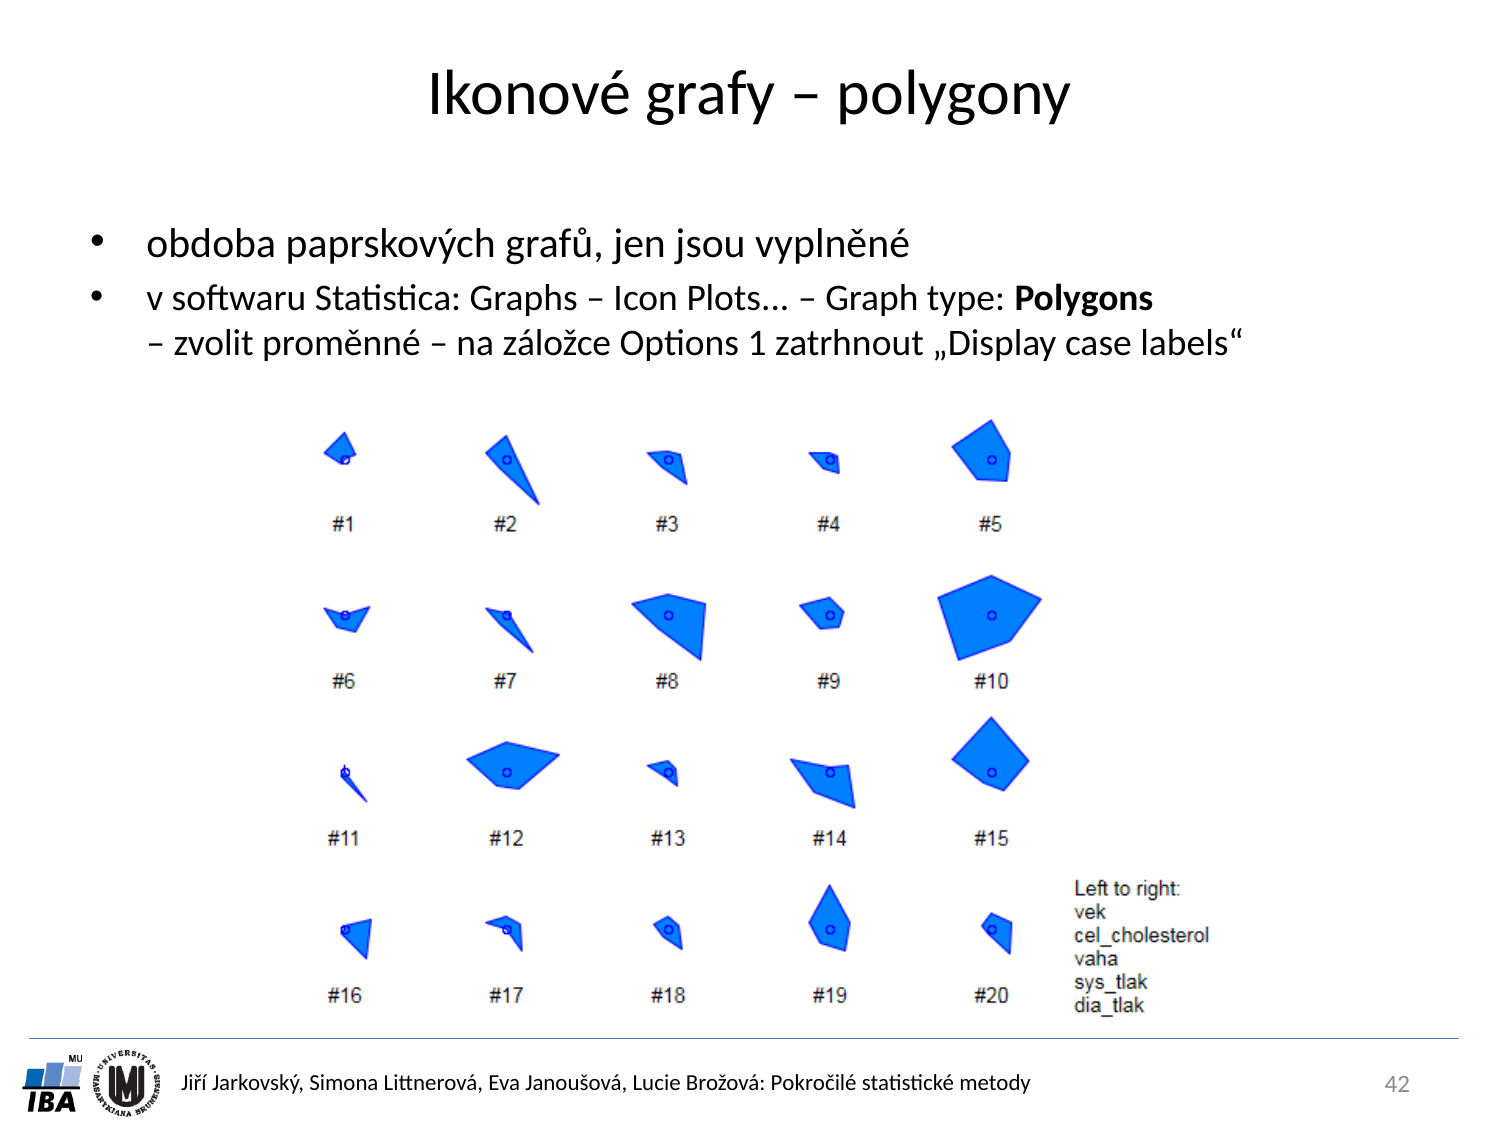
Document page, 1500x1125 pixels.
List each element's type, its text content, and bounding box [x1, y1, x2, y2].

slide_number 42 [1074, 1052, 1425, 1113]
list obdoba paprskových grafů, jen jsou vyplněné v softwaru Statistica: Graphs – Icon Plots... – Graph type: Polygons – zvolit proměnné – na záložce Options 1 zatrhnout „Display case labels“ [75, 208, 1425, 1005]
picture [22, 1055, 82, 1112]
picture [256, 416, 1228, 1029]
title Ikonové grafy – polygony [75, 42, 1425, 135]
picture [93, 1050, 160, 1117]
